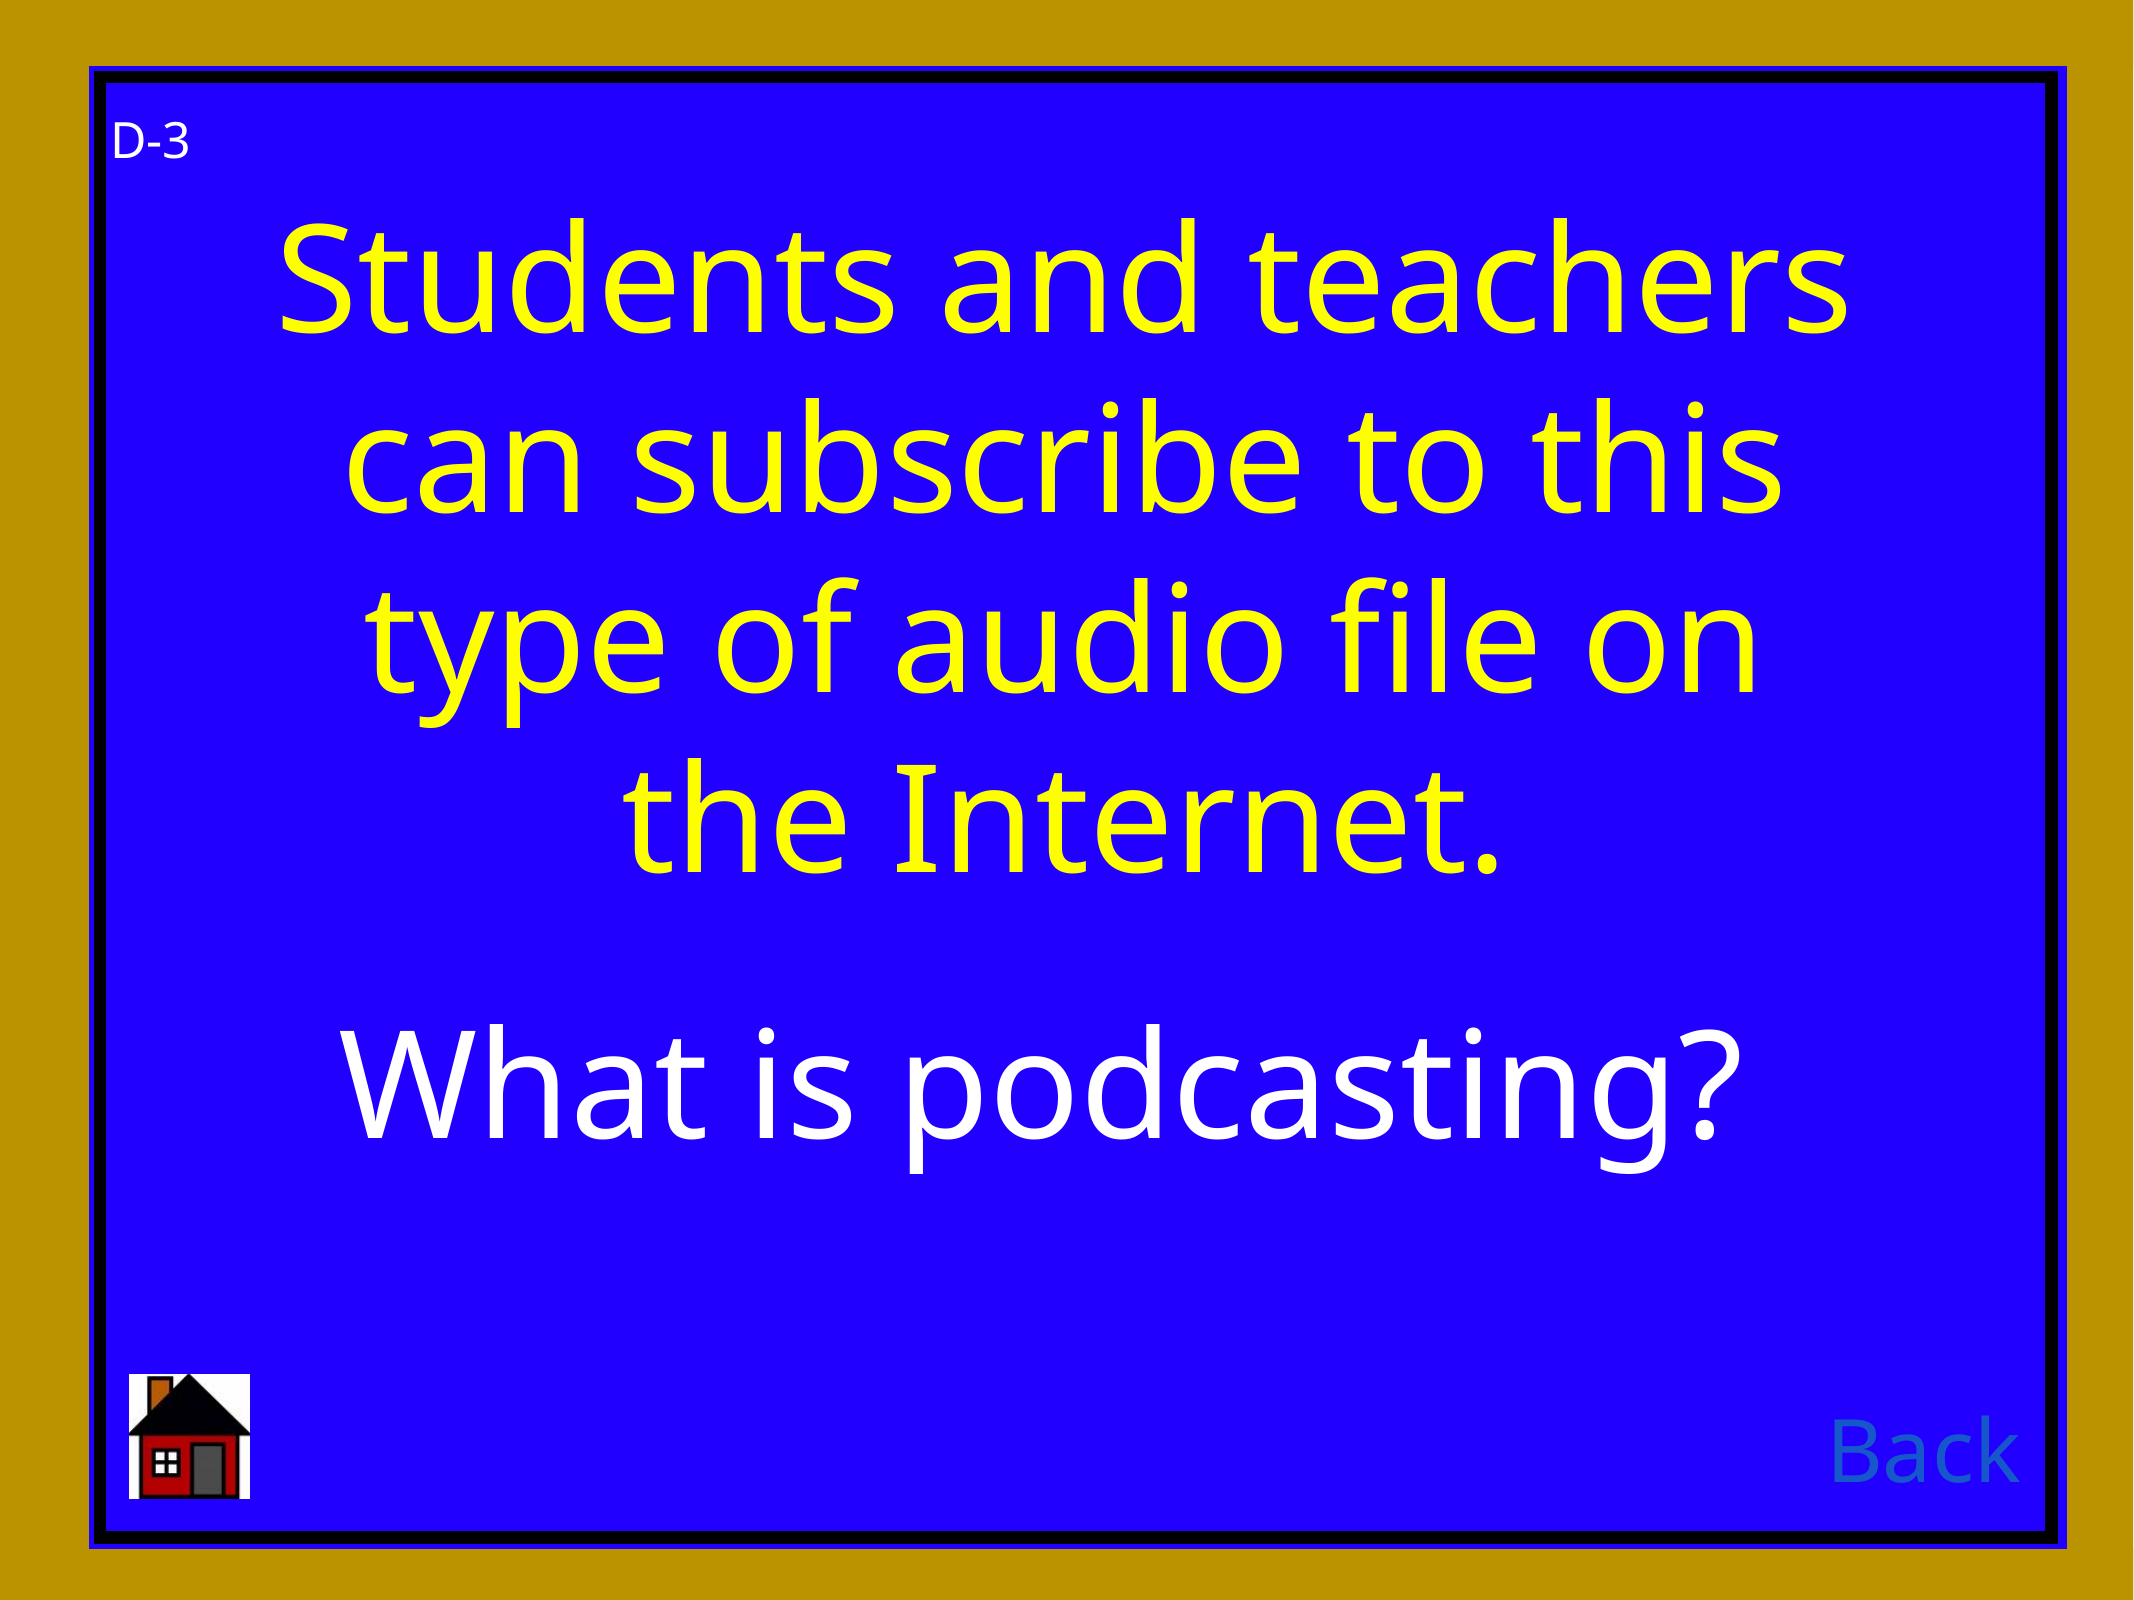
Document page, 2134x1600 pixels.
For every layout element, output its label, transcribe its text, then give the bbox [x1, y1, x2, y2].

text_box [2, 0, 2134, 1600]
text_box What is podcasting? [338, 988, 1745, 1169]
text_box D-3 [110, 108, 192, 169]
text_box Students and teachers can subscribe to this type of audio file on the Internet. [229, 447, 1900, 638]
picture [128, 1374, 250, 1499]
